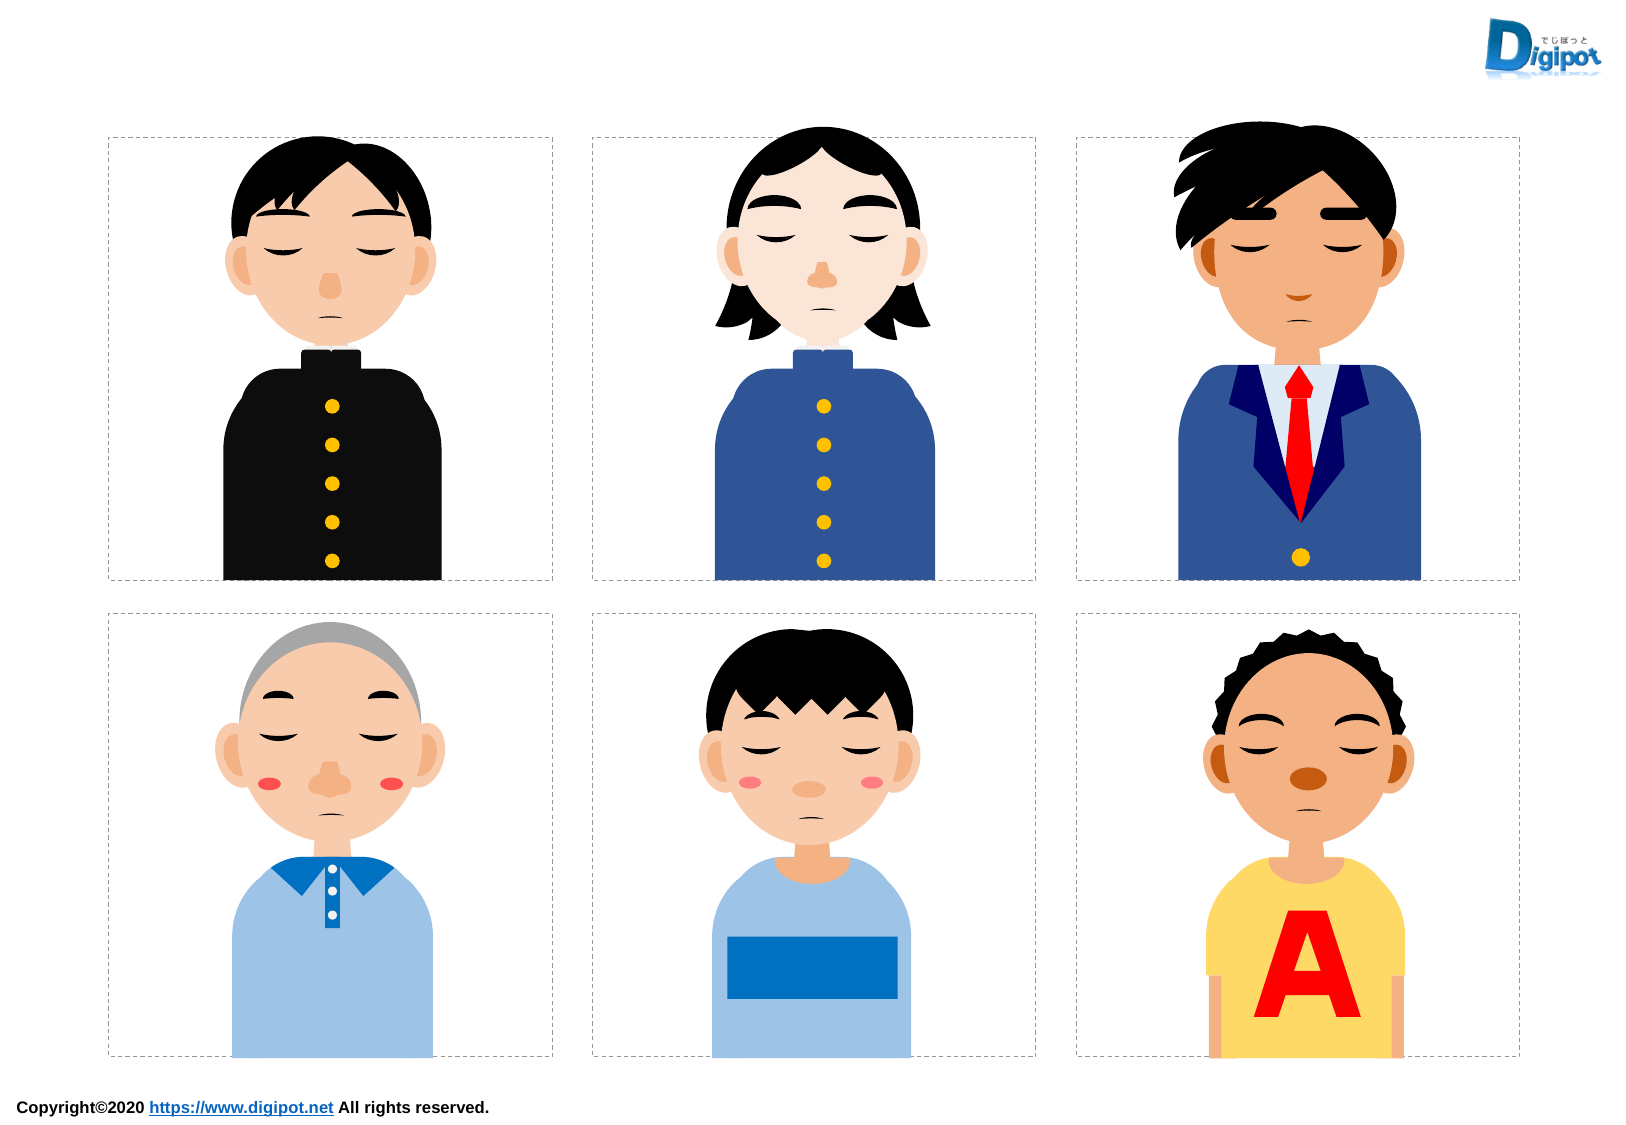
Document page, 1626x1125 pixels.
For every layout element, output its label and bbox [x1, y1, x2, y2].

text_box [1203, 629, 1414, 1059]
text_box [715, 126, 936, 581]
text_box [1155, 97, 1422, 581]
text_box [699, 629, 920, 1059]
text_box [216, 621, 445, 1059]
text_box [223, 136, 442, 581]
picture [1485, 18, 1602, 82]
